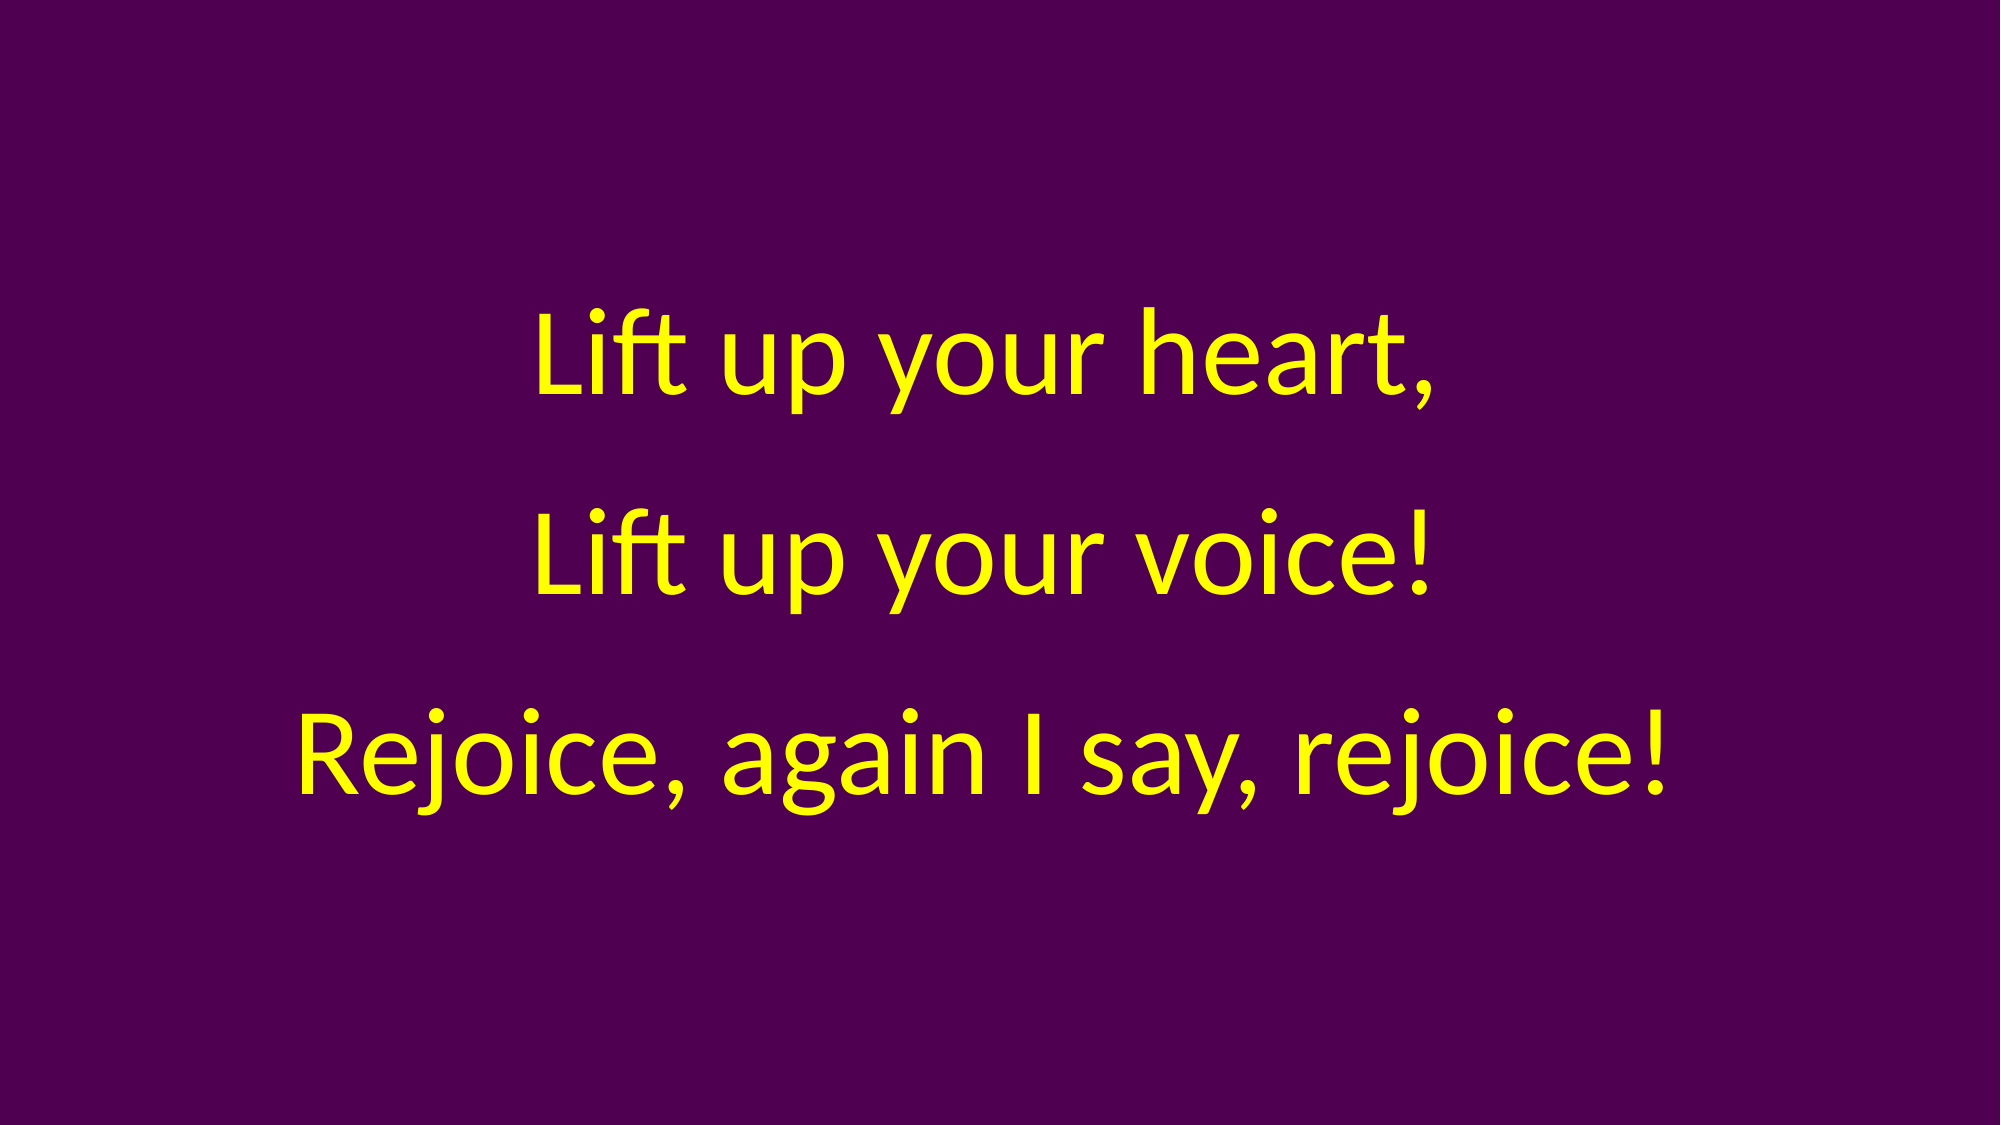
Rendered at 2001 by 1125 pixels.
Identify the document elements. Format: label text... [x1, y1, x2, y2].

text_box Lift up your heart, Lift up your voice! Rejoice, again I say, rejoice! [0, 262, 2000, 827]
